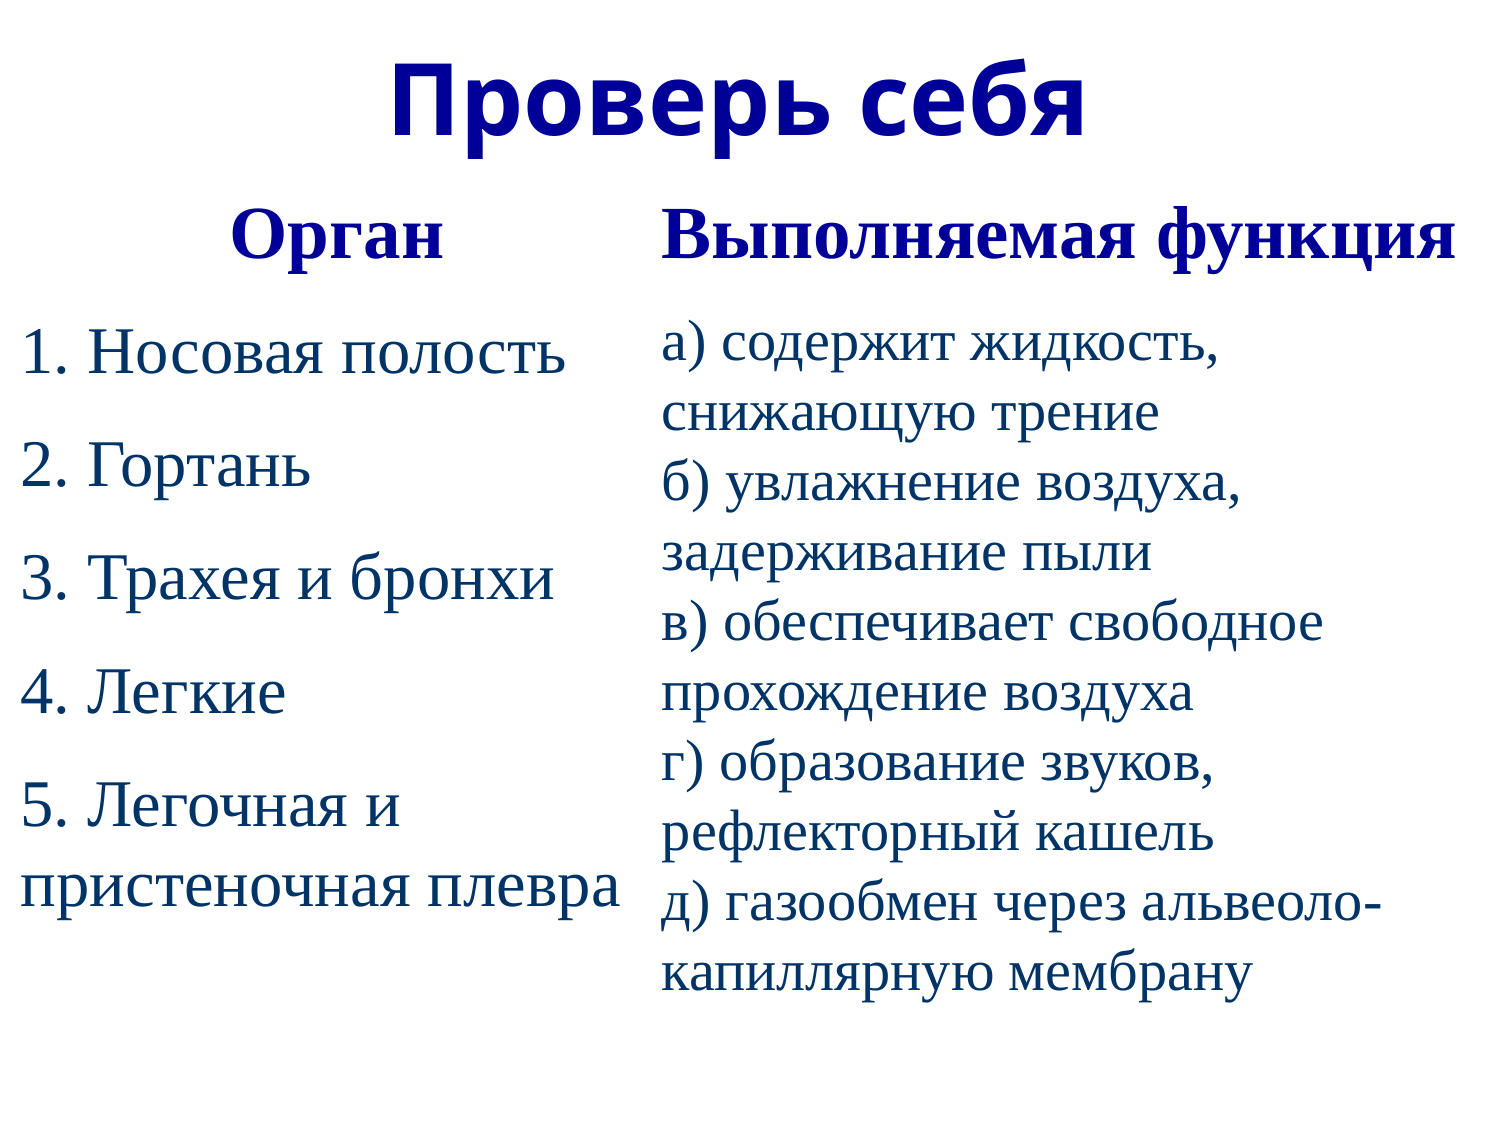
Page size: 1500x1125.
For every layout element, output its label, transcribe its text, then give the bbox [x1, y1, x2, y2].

text_box Выполняемая функция а) содержит жидкость, снижающую трение б) увлажнение воздуха, задерживание пыли в) обеспечивает свободное прохождение воздуха г) образование звуков, рефлекторный кашель д) газообмен через альвеоло-капиллярную мембрану [647, 175, 1500, 1010]
text_box Орган 1. Носовая полость 2. Гортань 3. Трахея и бронхи 4. Легкие 5. Легочная и пристеночная плевра [5, 175, 669, 1041]
title Проверь себя [325, 27, 1152, 164]
